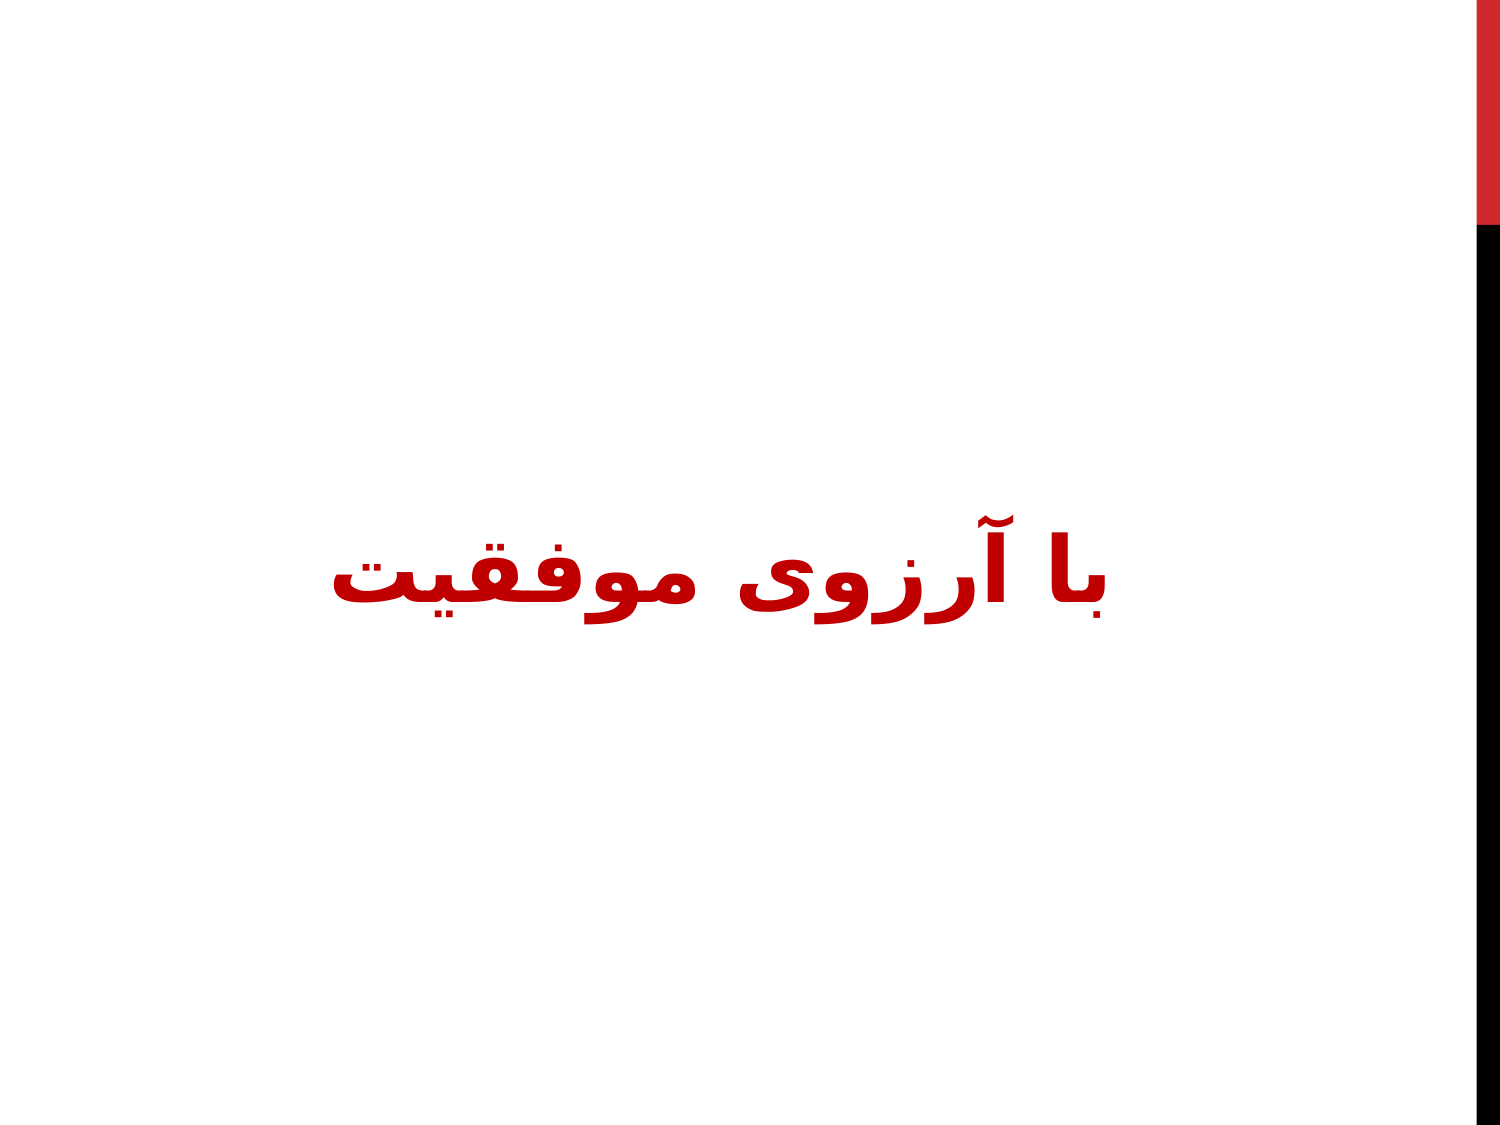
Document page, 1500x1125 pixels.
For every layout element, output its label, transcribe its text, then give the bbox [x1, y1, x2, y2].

text_box با آرزوی موفقیت [277, 361, 1165, 850]
